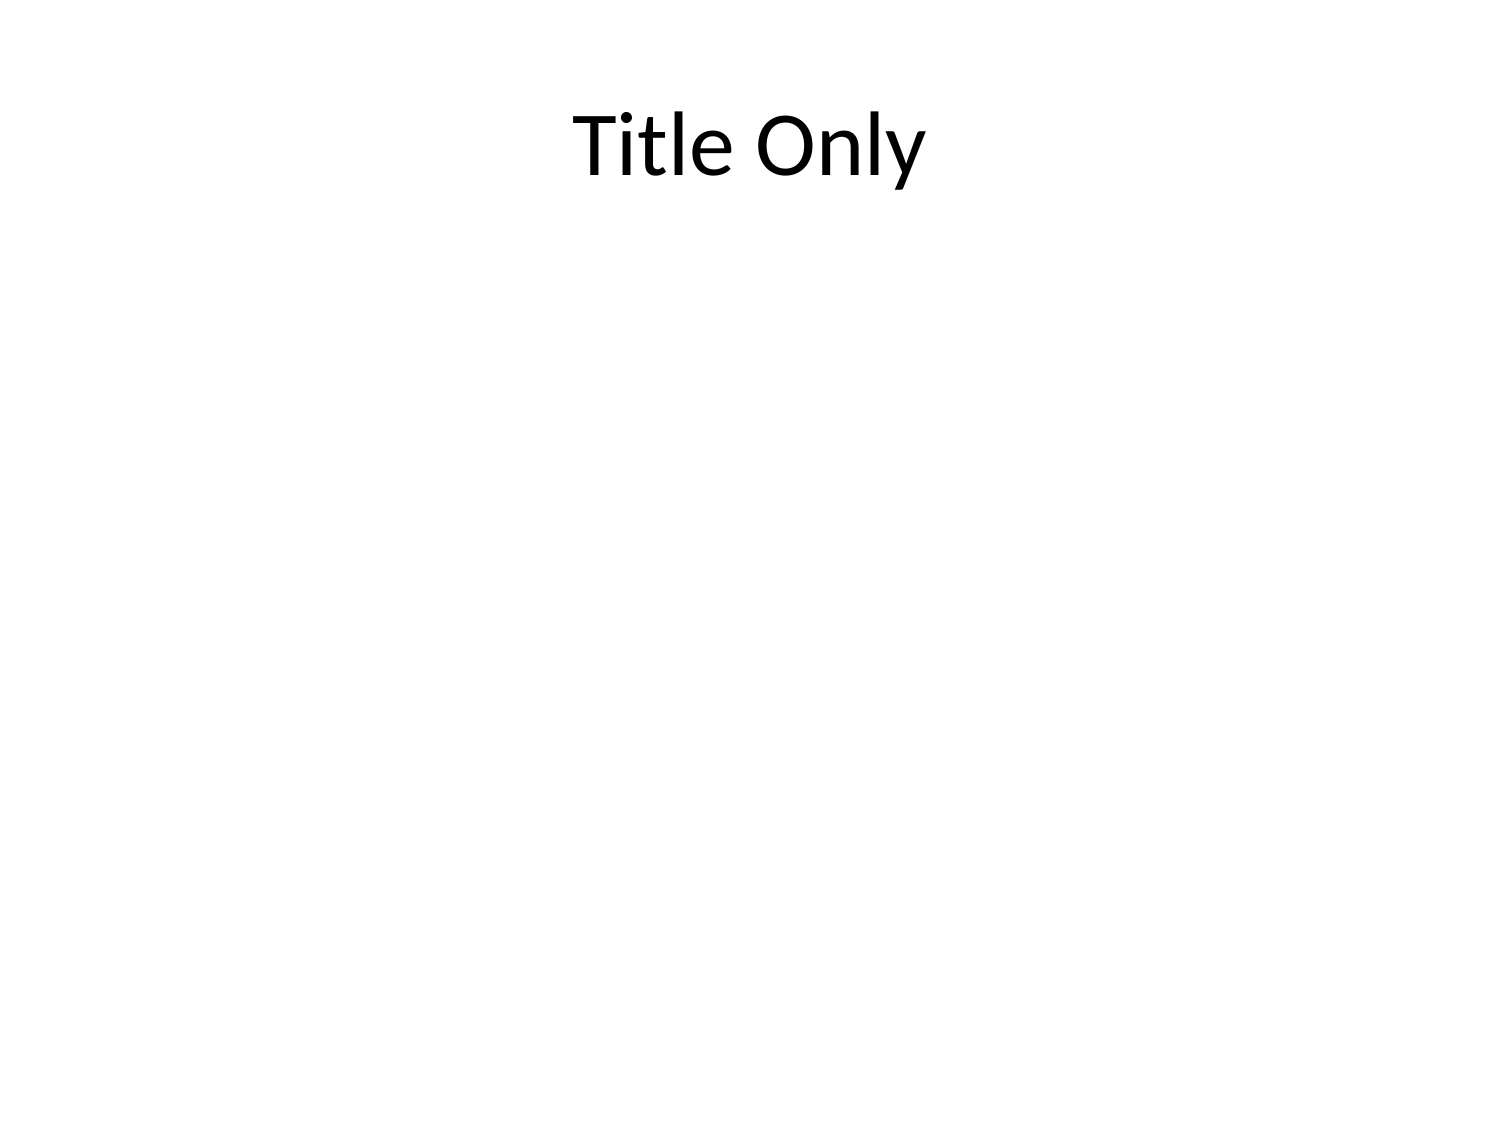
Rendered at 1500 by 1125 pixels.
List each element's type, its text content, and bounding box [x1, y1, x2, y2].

title Title Only [75, 45, 1425, 233]
